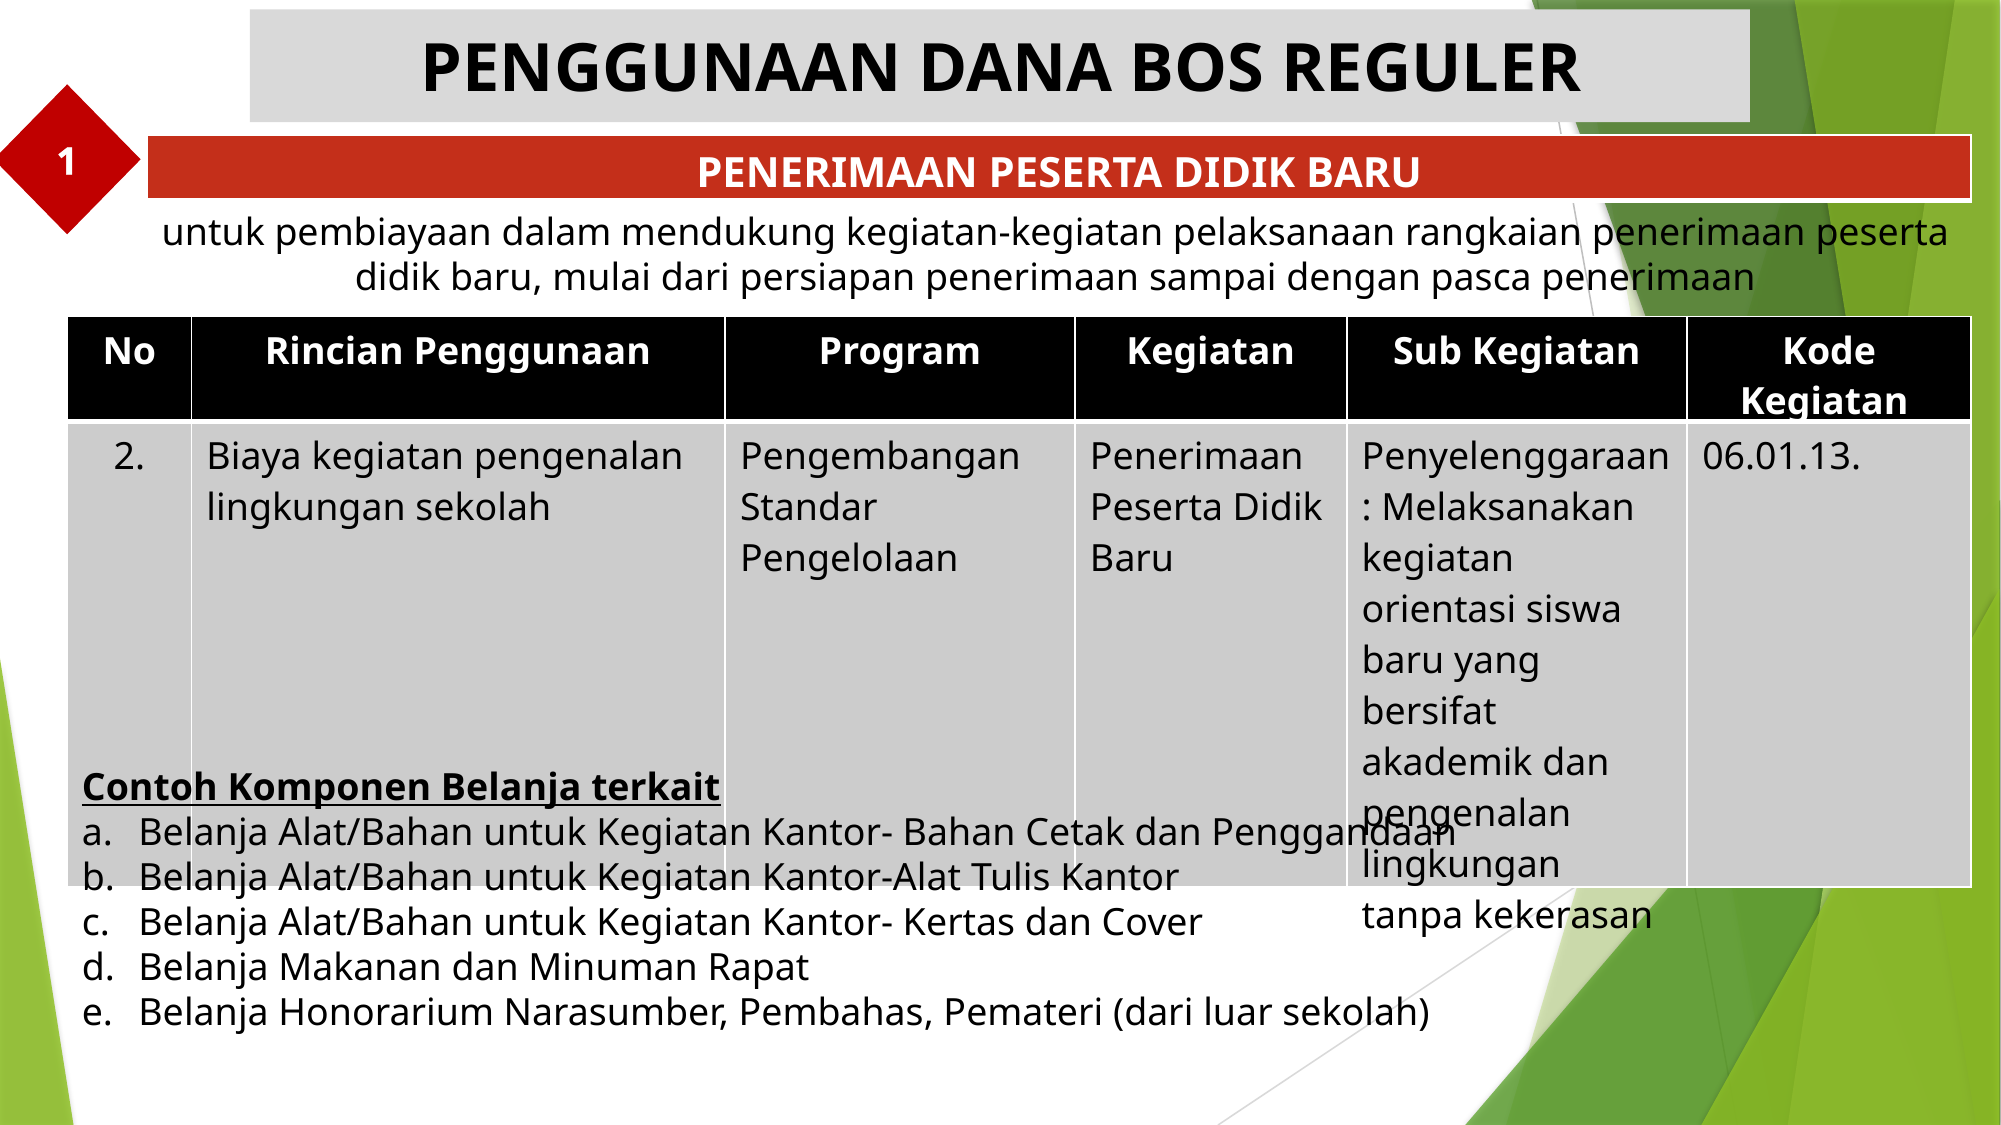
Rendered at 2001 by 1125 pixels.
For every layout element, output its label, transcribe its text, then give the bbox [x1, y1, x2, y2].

table_header No [68, 317, 191, 419]
text_box PENGGUNAAN DANA BOS REGULER [252, 17, 1750, 113]
text_box untuk pembiayaan dalam mendukung kegiatan-kegiatan pelaksanaan rangkaian penerimaan peserta didik baru, mulai dari persiapan penerimaan sampai dengan pasca penerimaan [140, 200, 1972, 306]
text_box [248, 8, 1751, 124]
table_header Sub Kegiatan [1348, 317, 1686, 419]
table_cell 06.01.13. [1688, 424, 1970, 755]
table_cell 2. [68, 424, 191, 755]
table_cell Penyelenggaraan: Melaksanakan kegiatan orientasi siswa baru yang bersifat akademik dan pengenalan lingkungan tanpa kekerasan [1348, 424, 1686, 755]
table_header Kode Kegiatan [1688, 317, 1970, 419]
text_box Contoh Komponen Belanja terkait Belanja Alat/Bahan untuk Kegiatan Kantor- Bahan Cetak dan Penggandaan Belanja Alat/Bahan untuk Kegiatan Kantor-Alat Tulis Kantor Belanja Alat/Bahan untuk Kegiatan Kantor- Kertas dan Cover Belanja Makanan dan Minuman Rapat Belanja Honorarium Narasumber, Pembahas, Pemateri (dari luar sekolah) [67, 755, 1972, 1041]
table_header PENERIMAAN PESERTA DIDIK BARU [148, 136, 1970, 198]
table_header Program [726, 317, 1074, 419]
table_cell Pengembangan Standar Pengelolaan [726, 424, 1074, 755]
table_header Rincian Penggunaan [192, 317, 724, 419]
table_cell Penerimaan Peserta Didik Baru [1076, 424, 1346, 755]
table_cell Biaya kegiatan pengenalan lingkungan sekolah [192, 424, 724, 755]
table_header Kegiatan [1076, 317, 1346, 419]
text_box 1 [0, 82, 142, 236]
